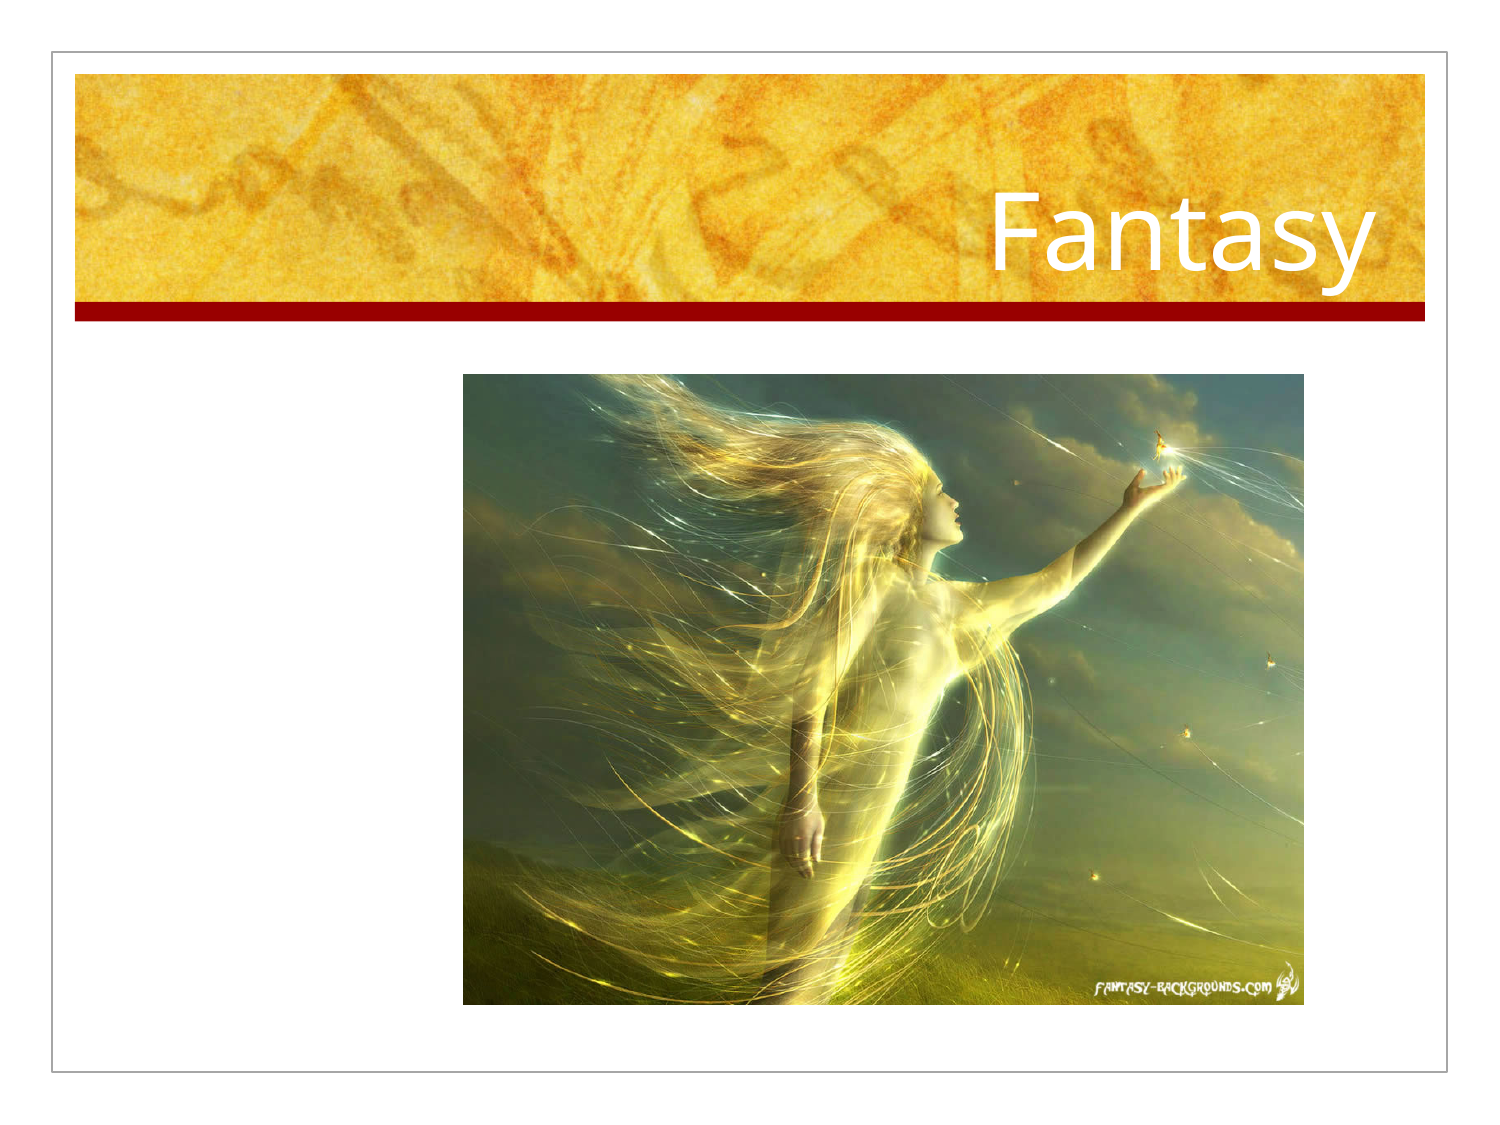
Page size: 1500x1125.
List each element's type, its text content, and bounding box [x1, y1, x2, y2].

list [374, 374, 1393, 1006]
title Fantasy [108, 74, 1392, 292]
picture [75, 74, 1425, 301]
